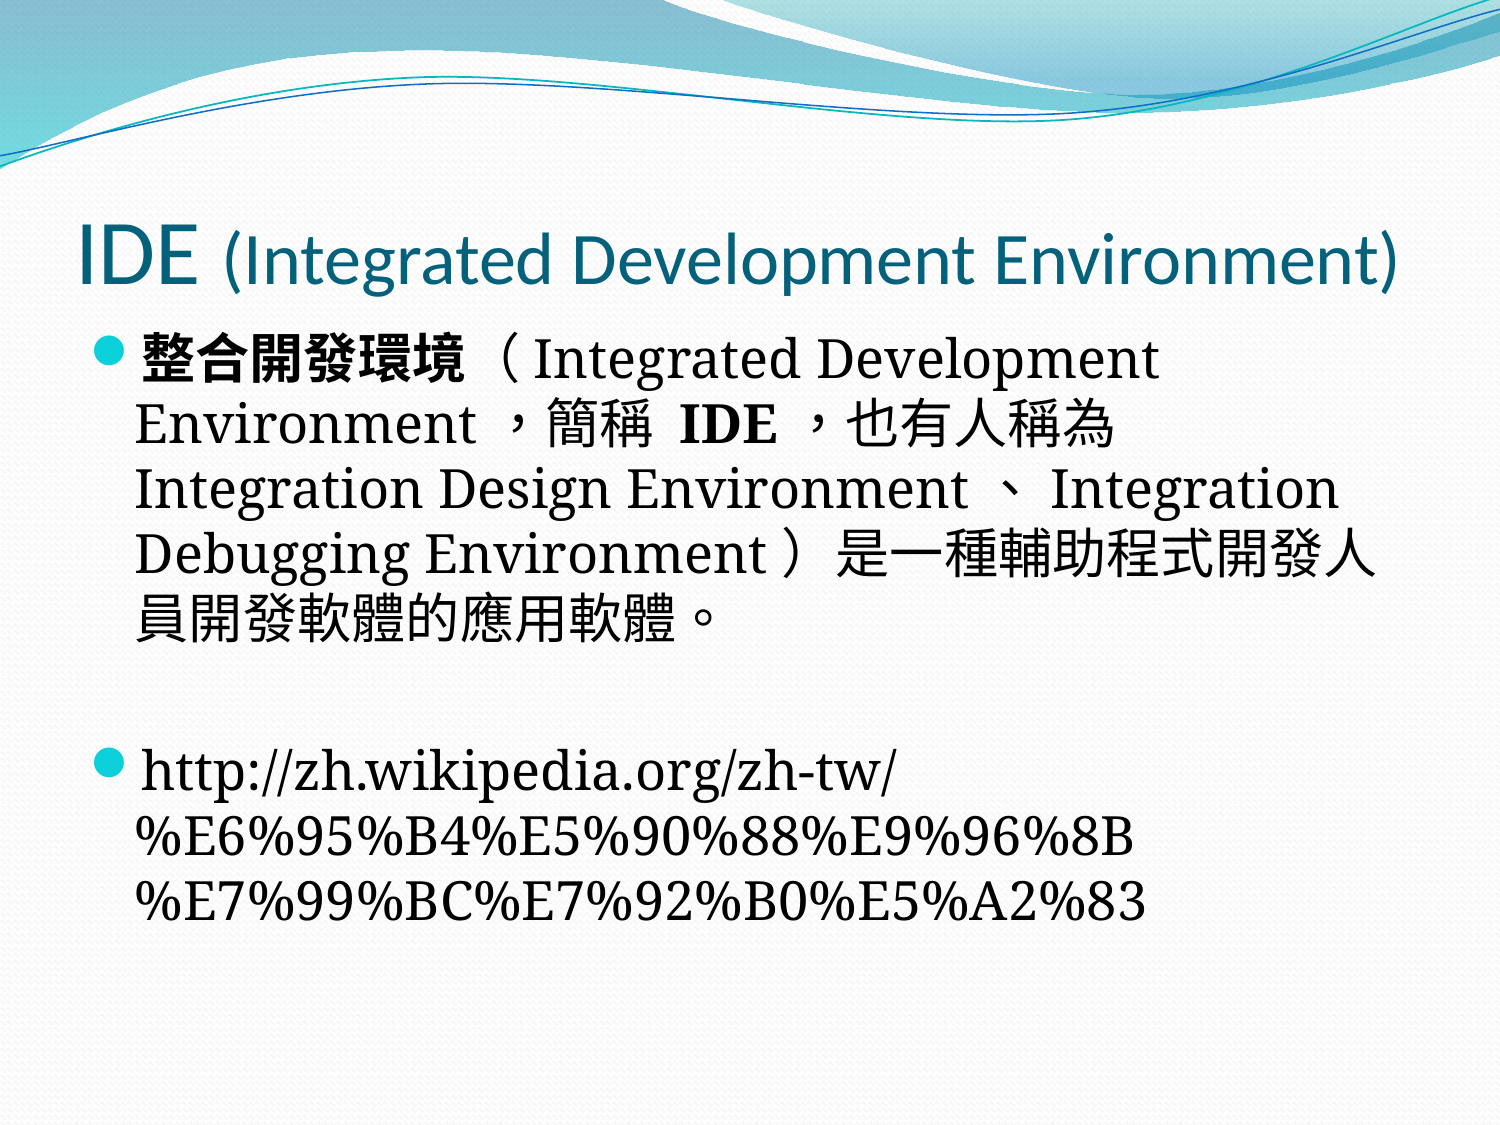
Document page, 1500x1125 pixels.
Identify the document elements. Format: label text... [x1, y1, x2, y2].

list 整合開發環境（Integrated Development Environment，簡稱 IDE，也有人稱為Integration Design Environment、Integration Debugging Environment）是一種輔助程式開發人員開發軟體的應用軟體。 http://zh.wikipedia.org/zh-tw/%E6%95%B4%E5%90%88%E9%96%8B%E7%99%BC%E7%92%B0%E5%A2%83 [75, 317, 1425, 1038]
title IDE (Integrated Development Environment) [75, 115, 1425, 303]
